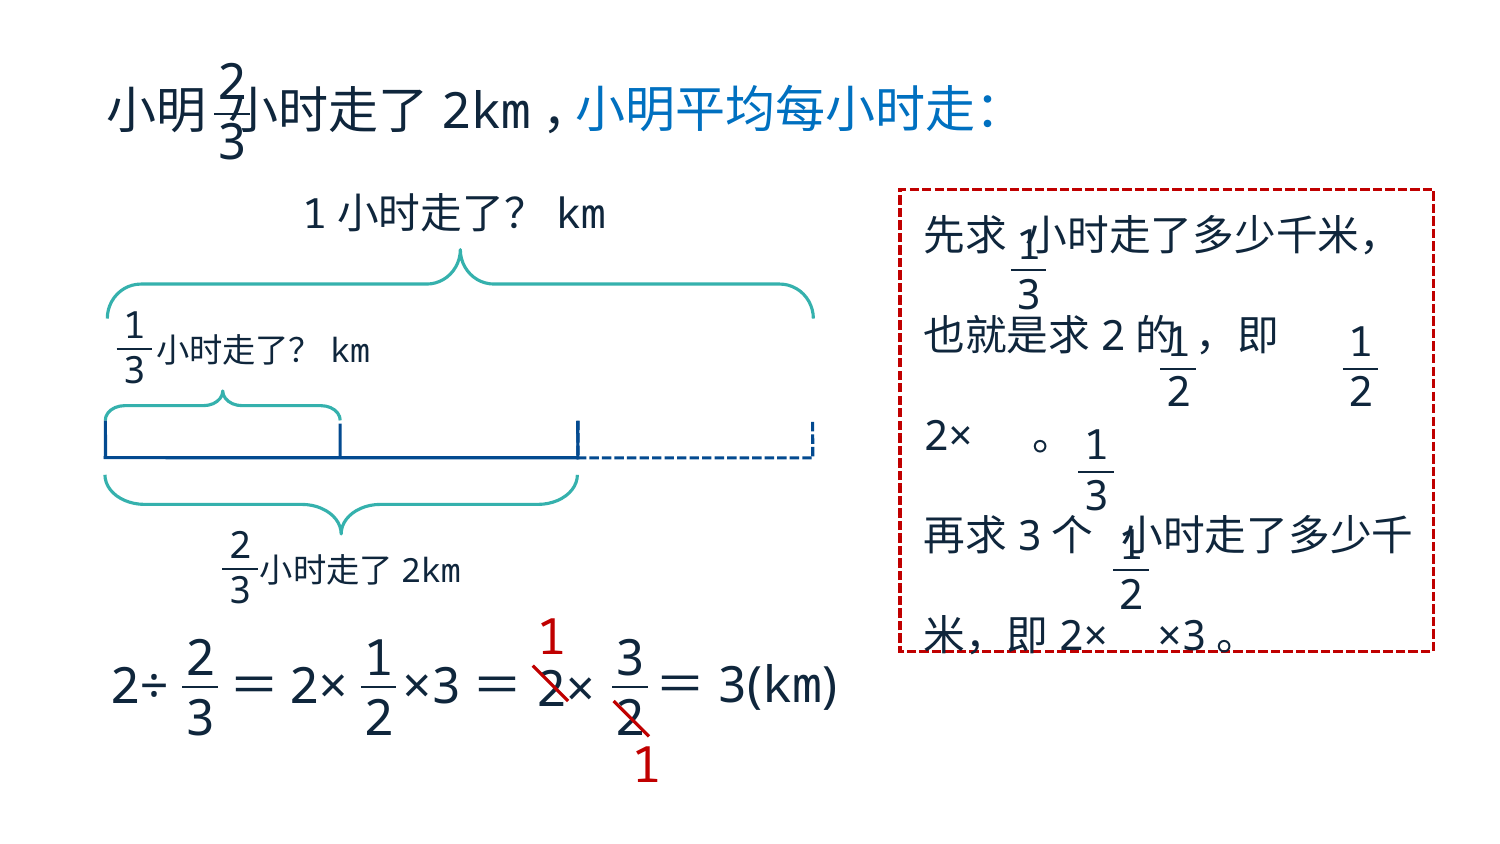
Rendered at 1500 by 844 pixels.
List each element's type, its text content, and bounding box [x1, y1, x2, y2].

text_box ＝3(km) [683, 645, 852, 721]
text_box 小明平均每小时走： [560, 70, 1041, 145]
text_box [266, 618, 546, 755]
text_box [107, 179, 814, 319]
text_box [104, 474, 578, 620]
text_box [91, 618, 266, 755]
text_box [103, 420, 579, 460]
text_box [576, 420, 813, 458]
text_box 1 [616, 725, 700, 801]
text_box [613, 700, 649, 737]
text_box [546, 665, 569, 701]
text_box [908, 199, 1448, 627]
text_box 小明 小时走了2km， [260, 71, 631, 147]
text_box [204, 42, 260, 179]
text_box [105, 293, 380, 421]
text_box [900, 189, 1434, 652]
text_box 小明 小时走了2km， [91, 71, 204, 147]
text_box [546, 618, 683, 755]
